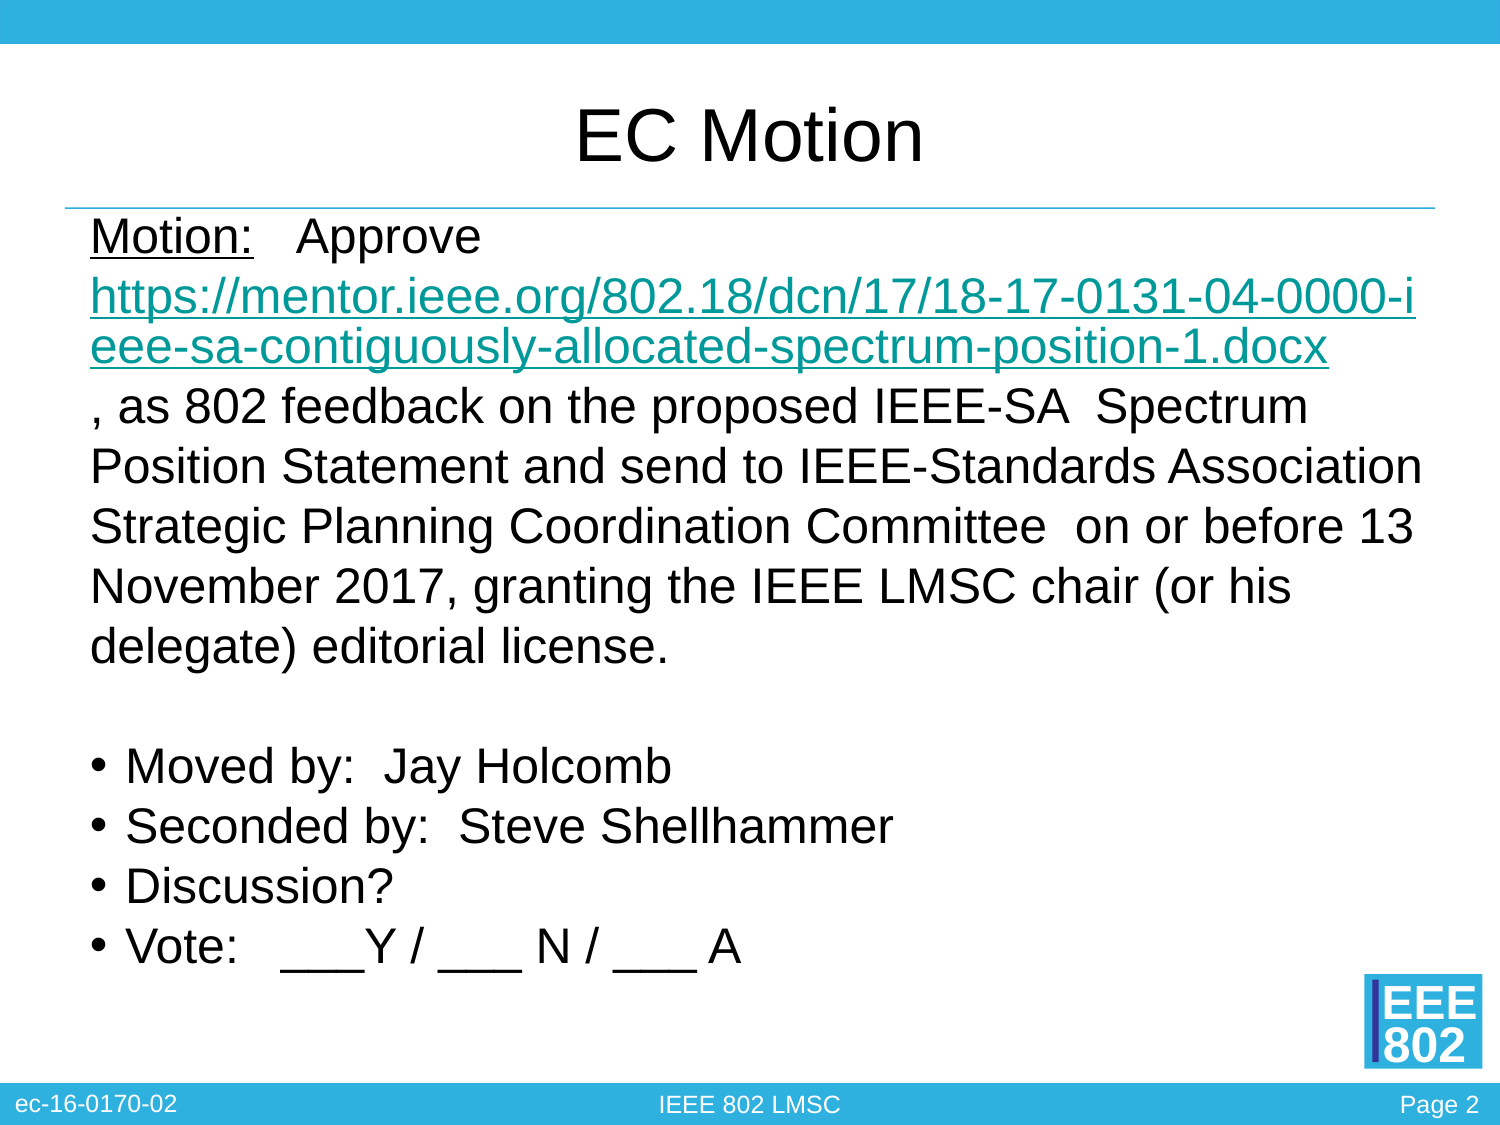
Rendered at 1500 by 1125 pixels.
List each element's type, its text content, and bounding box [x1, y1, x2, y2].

title EC Motion [75, 66, 1425, 196]
text_box Motion: Approve https://mentor.ieee.org/802.18/dcn/17/18-17-0131-04-0000-ieee-sa-contiguously-allocated-spectrum-position-1.docx, as 802 feedback on the proposed IEEE-SA Spectrum Position Statement and send to IEEE-Standards Association Strategic Planning Coordination Committee on or before 13 November 2017, granting the IEEE LMSC chair (or his delegate) editorial license. Moved by: Jay Holcomb Seconded by: Steve Shellhammer Discussion? Vote: ___Y / ___ N / ___ A [75, 196, 1450, 932]
